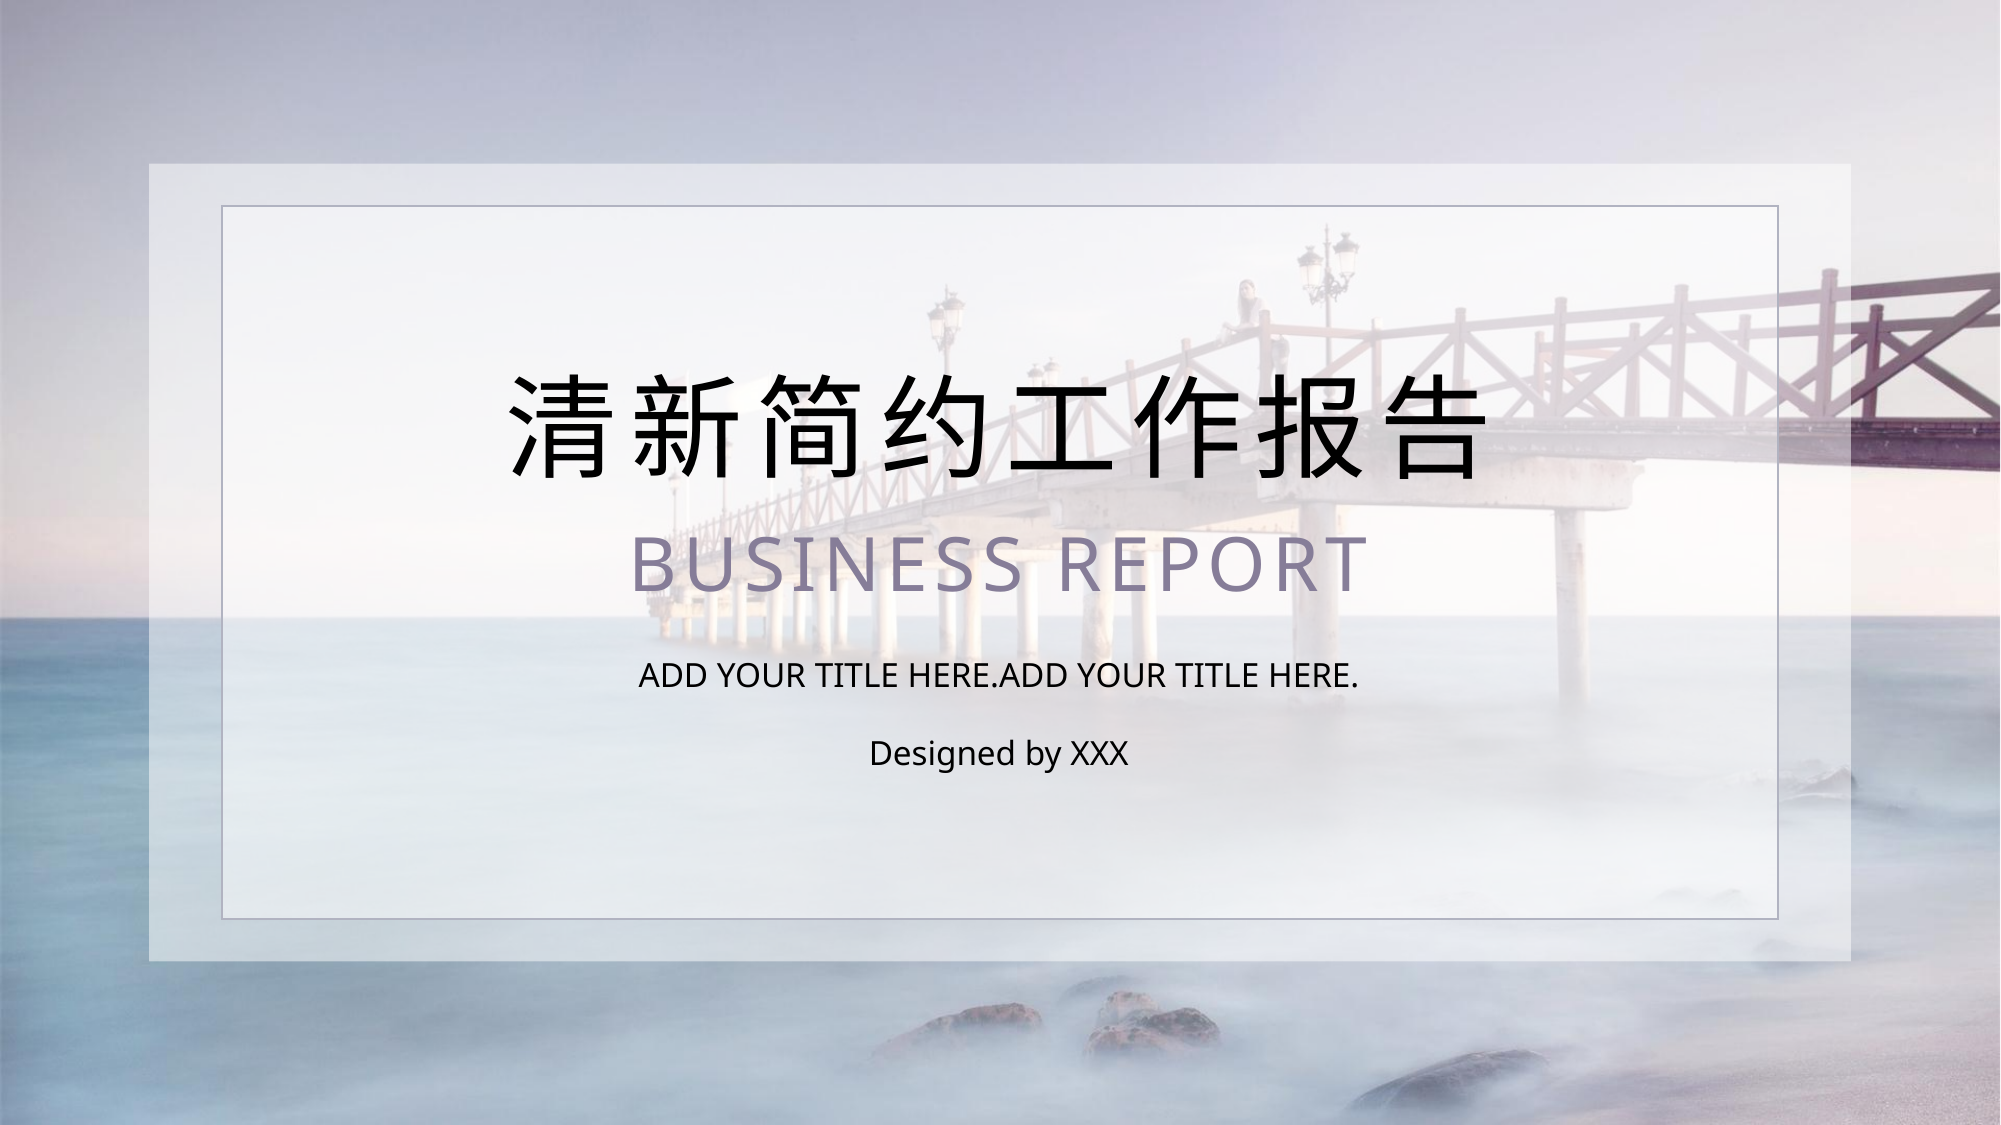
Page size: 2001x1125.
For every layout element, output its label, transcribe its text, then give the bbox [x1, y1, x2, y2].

text_box Designed by XXX [716, 724, 1282, 780]
text_box BUSINESS REPORT [608, 508, 1389, 614]
text_box [221, 205, 1779, 920]
text_box [148, 162, 1852, 962]
picture [0, 0, 2001, 1125]
text_box 清新简约工作报告 [461, 349, 1538, 500]
text_box ADD YOUR TITLE HERE.ADD YOUR TITLE HERE. [493, 647, 1506, 702]
